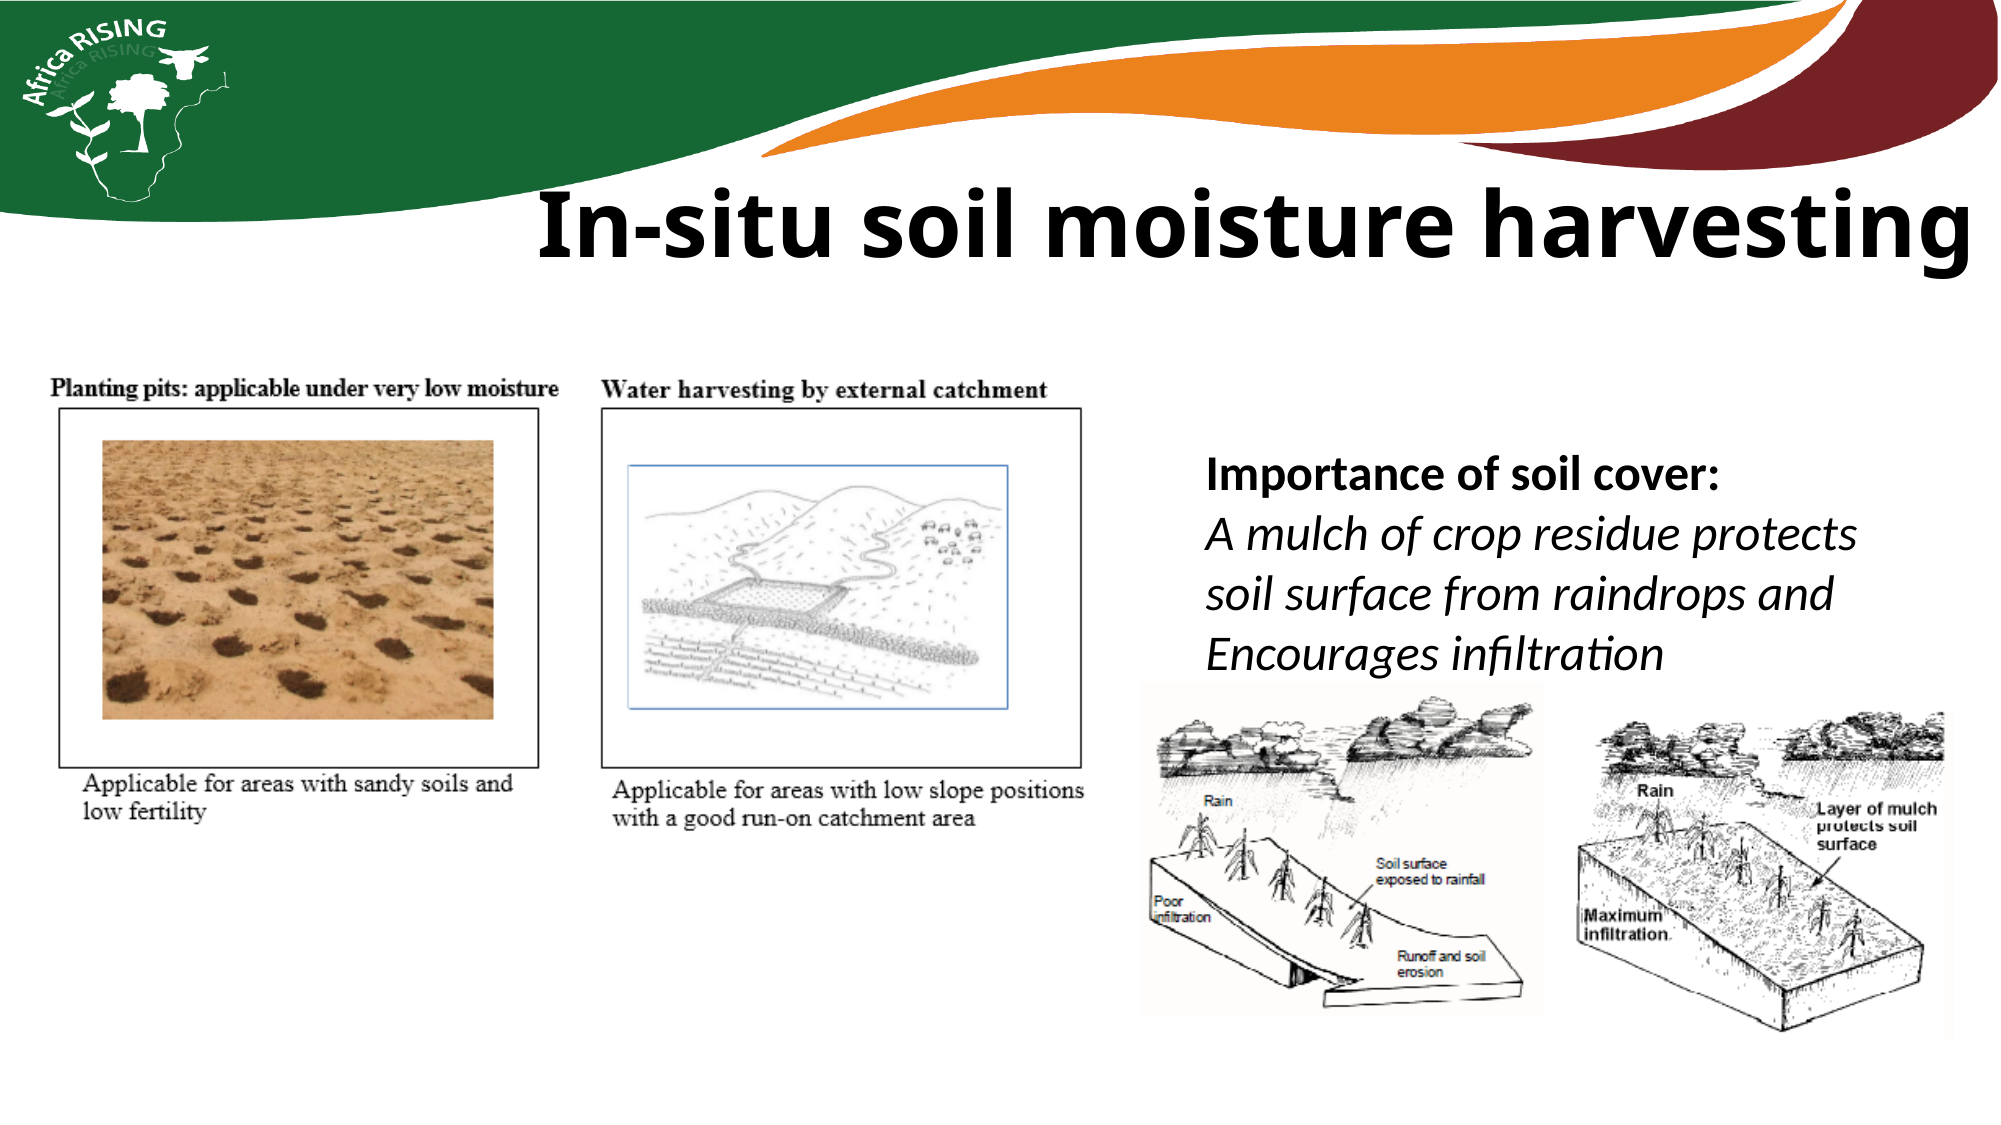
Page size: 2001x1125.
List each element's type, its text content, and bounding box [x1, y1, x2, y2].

picture [18, 354, 1131, 880]
picture [1140, 670, 1954, 1040]
list In-situ soil moisture harvesting [290, 171, 1991, 309]
text_box Importance of soil cover: A mulch of crop residue protects soil surface from raindrops and Encourages infiltration [1190, 433, 1885, 670]
picture [0, 0, 1998, 222]
